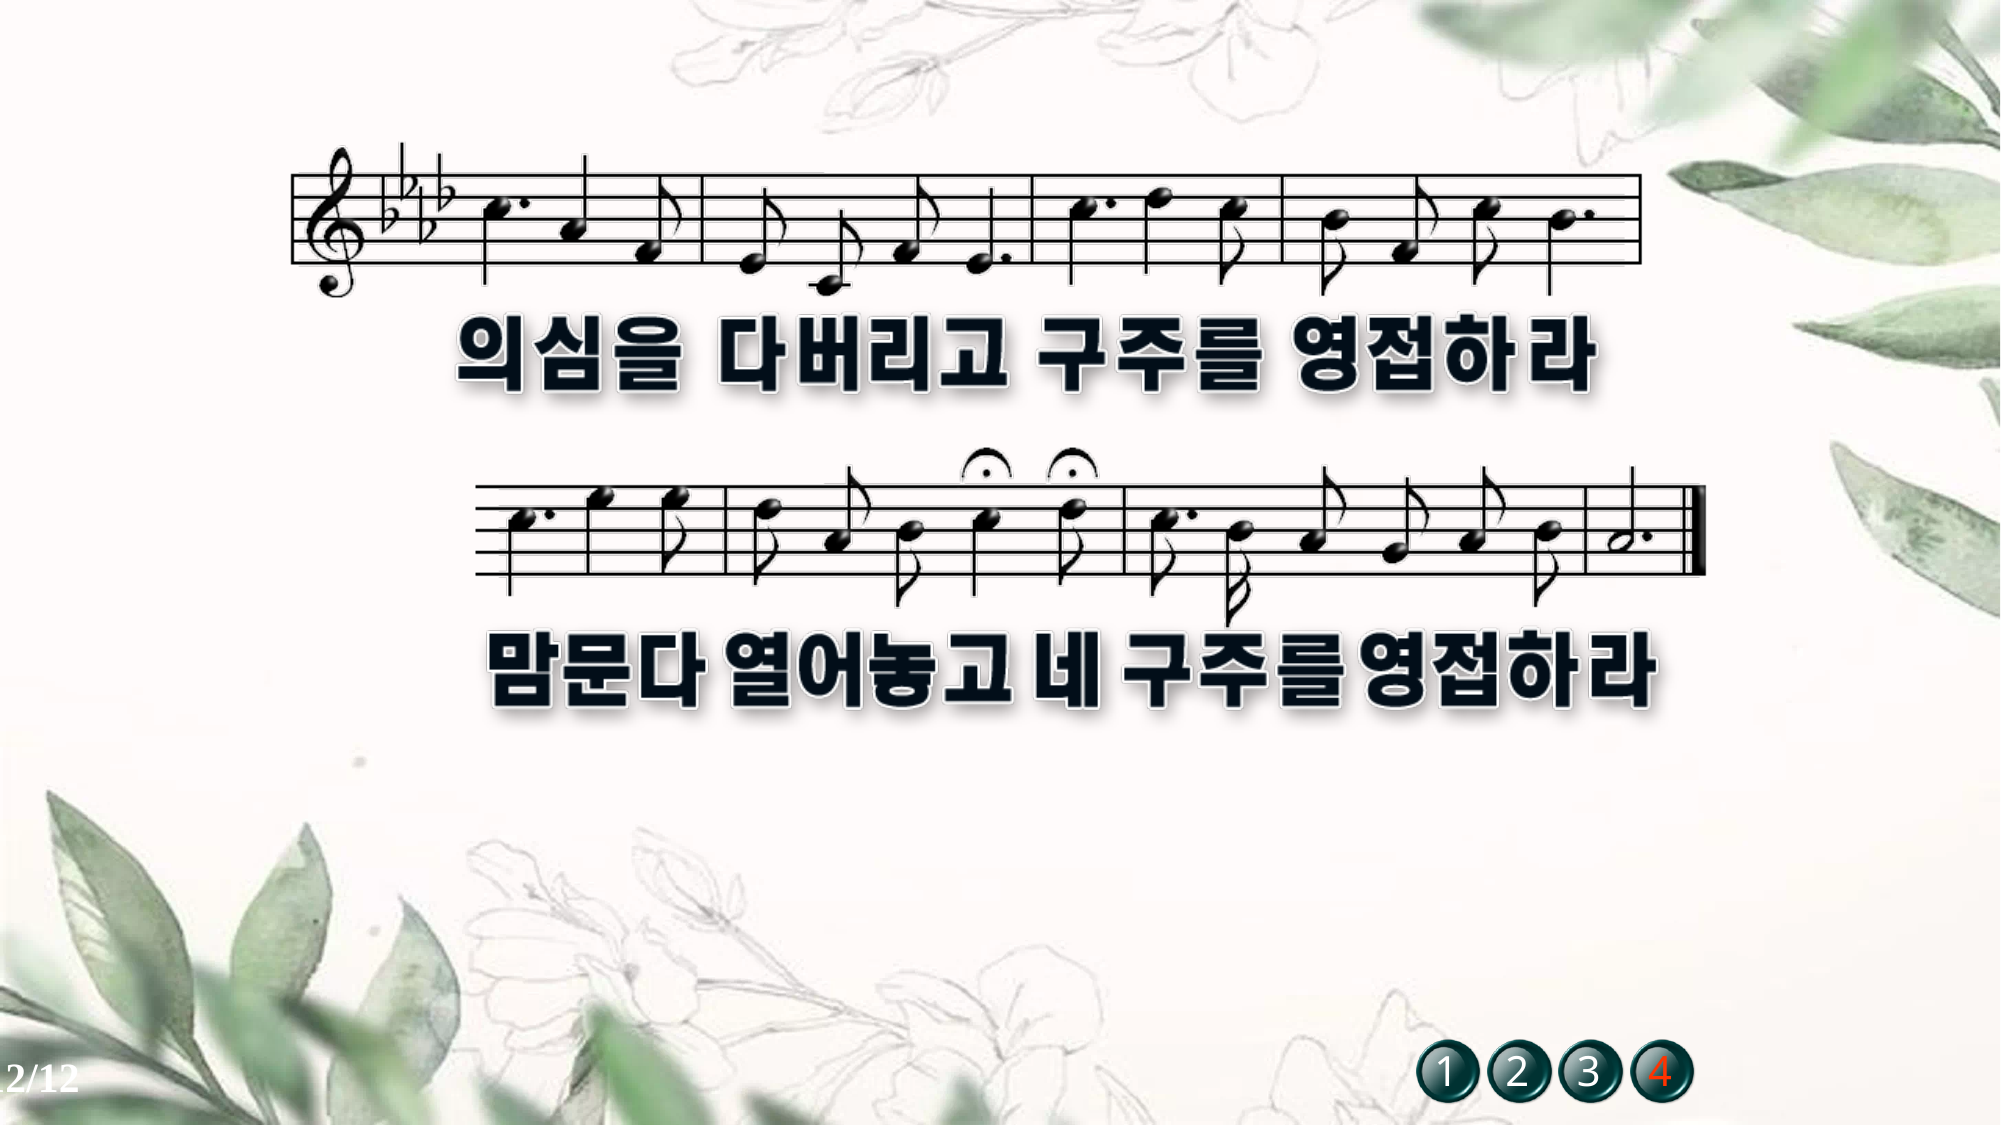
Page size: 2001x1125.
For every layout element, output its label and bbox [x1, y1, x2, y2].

text_box [1627, 1035, 1697, 1106]
picture [0, 0, 2001, 1125]
text_box [1555, 1035, 1626, 1106]
text_box [1413, 1035, 1484, 1106]
text_box [1484, 1035, 1555, 1106]
